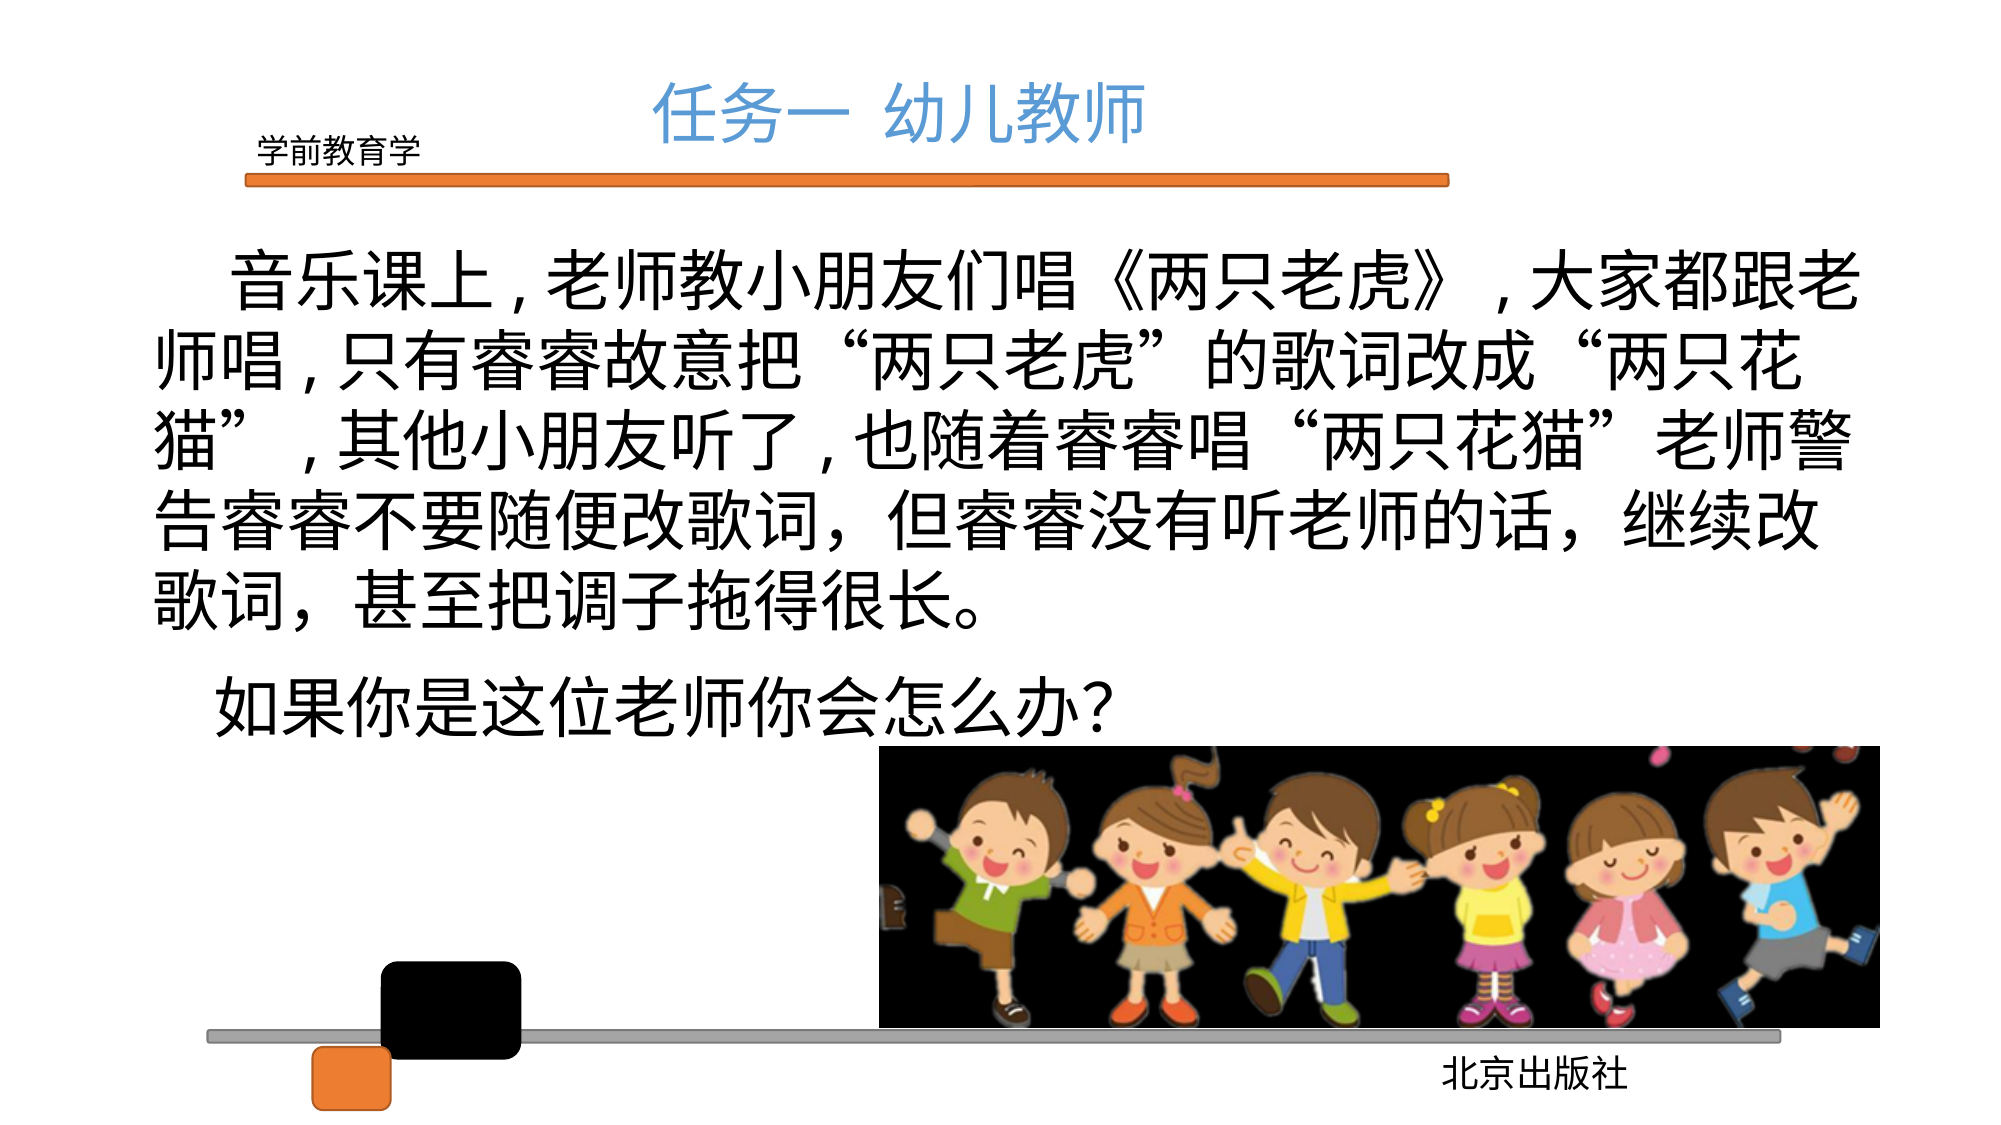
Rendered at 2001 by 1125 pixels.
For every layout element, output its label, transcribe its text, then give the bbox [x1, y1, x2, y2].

text_box 音乐课上,老师教小朋友们唱《两只老虎》,大家都跟老师唱,只有睿睿故意把“两只老虎”的歌词改成“两只花猫”,其他小朋友听了,也随着睿睿唱“两只花猫”老师警告睿睿不要随便改歌词，但睿睿没有听老师的话，继续改歌词，甚至把调子拖得很长。 如果你是这位老师你会怎么办？ [137, 231, 1903, 754]
text_box 任务一 幼儿教师 [636, 64, 1164, 160]
picture [879, 746, 1880, 1028]
